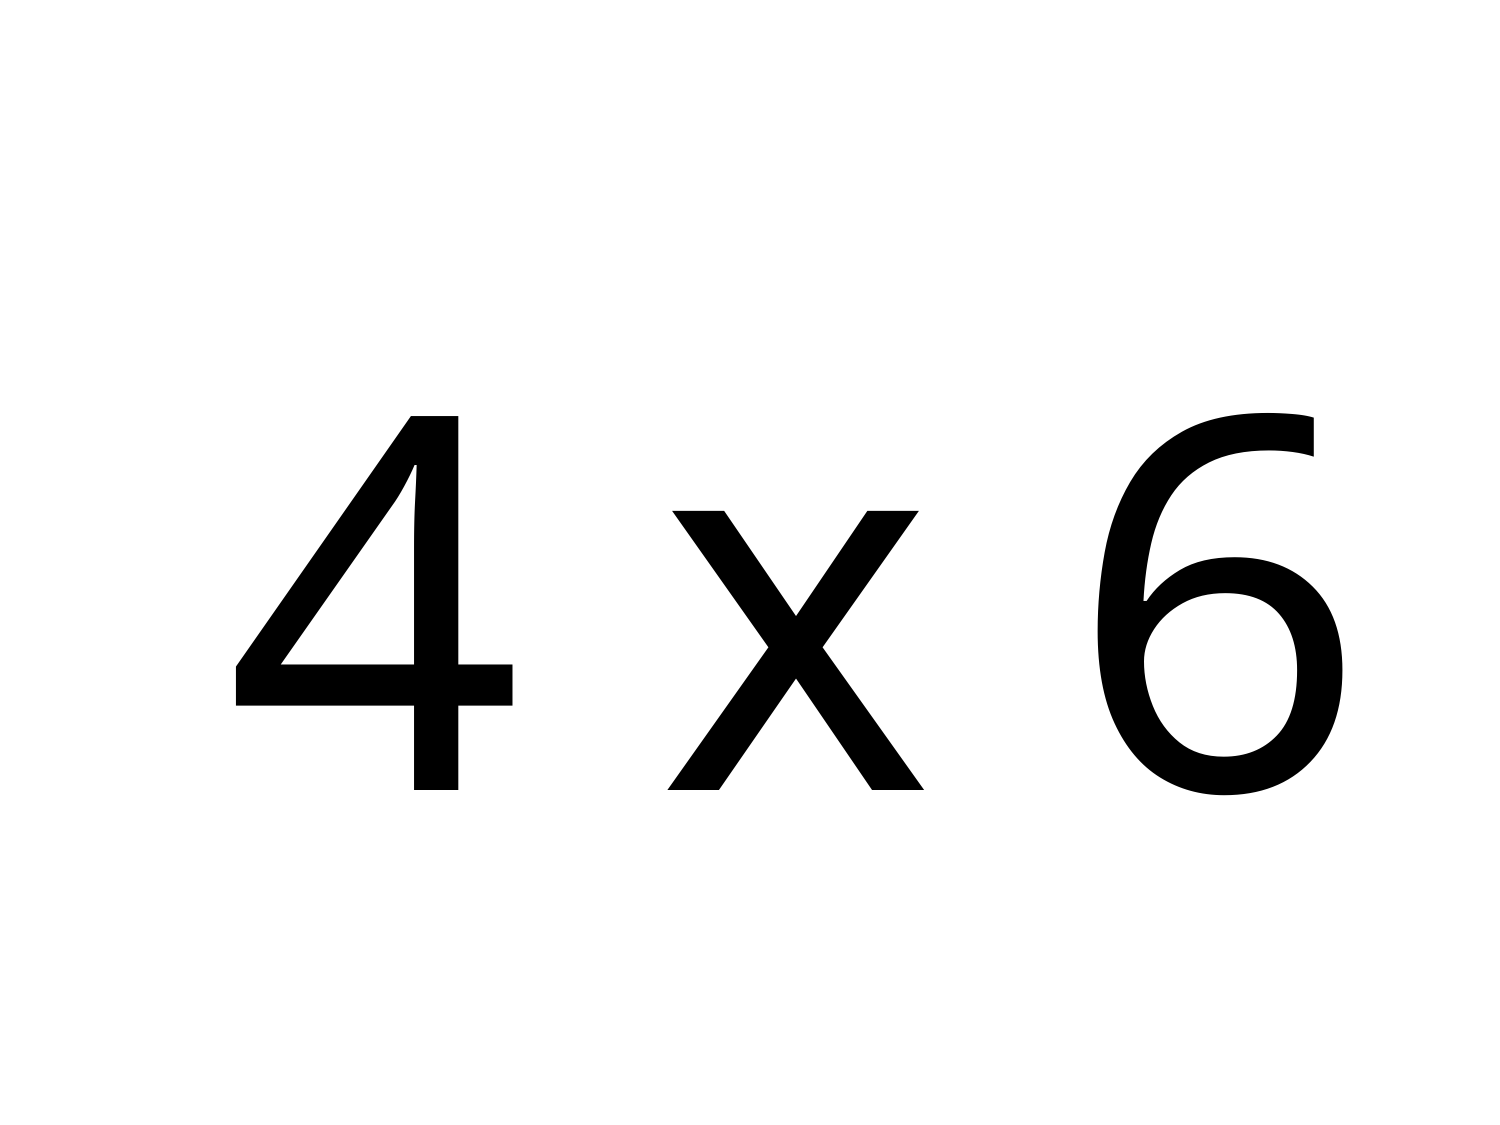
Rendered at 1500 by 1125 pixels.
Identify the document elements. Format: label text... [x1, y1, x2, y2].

list 4 x 6 [75, 262, 1425, 1005]
